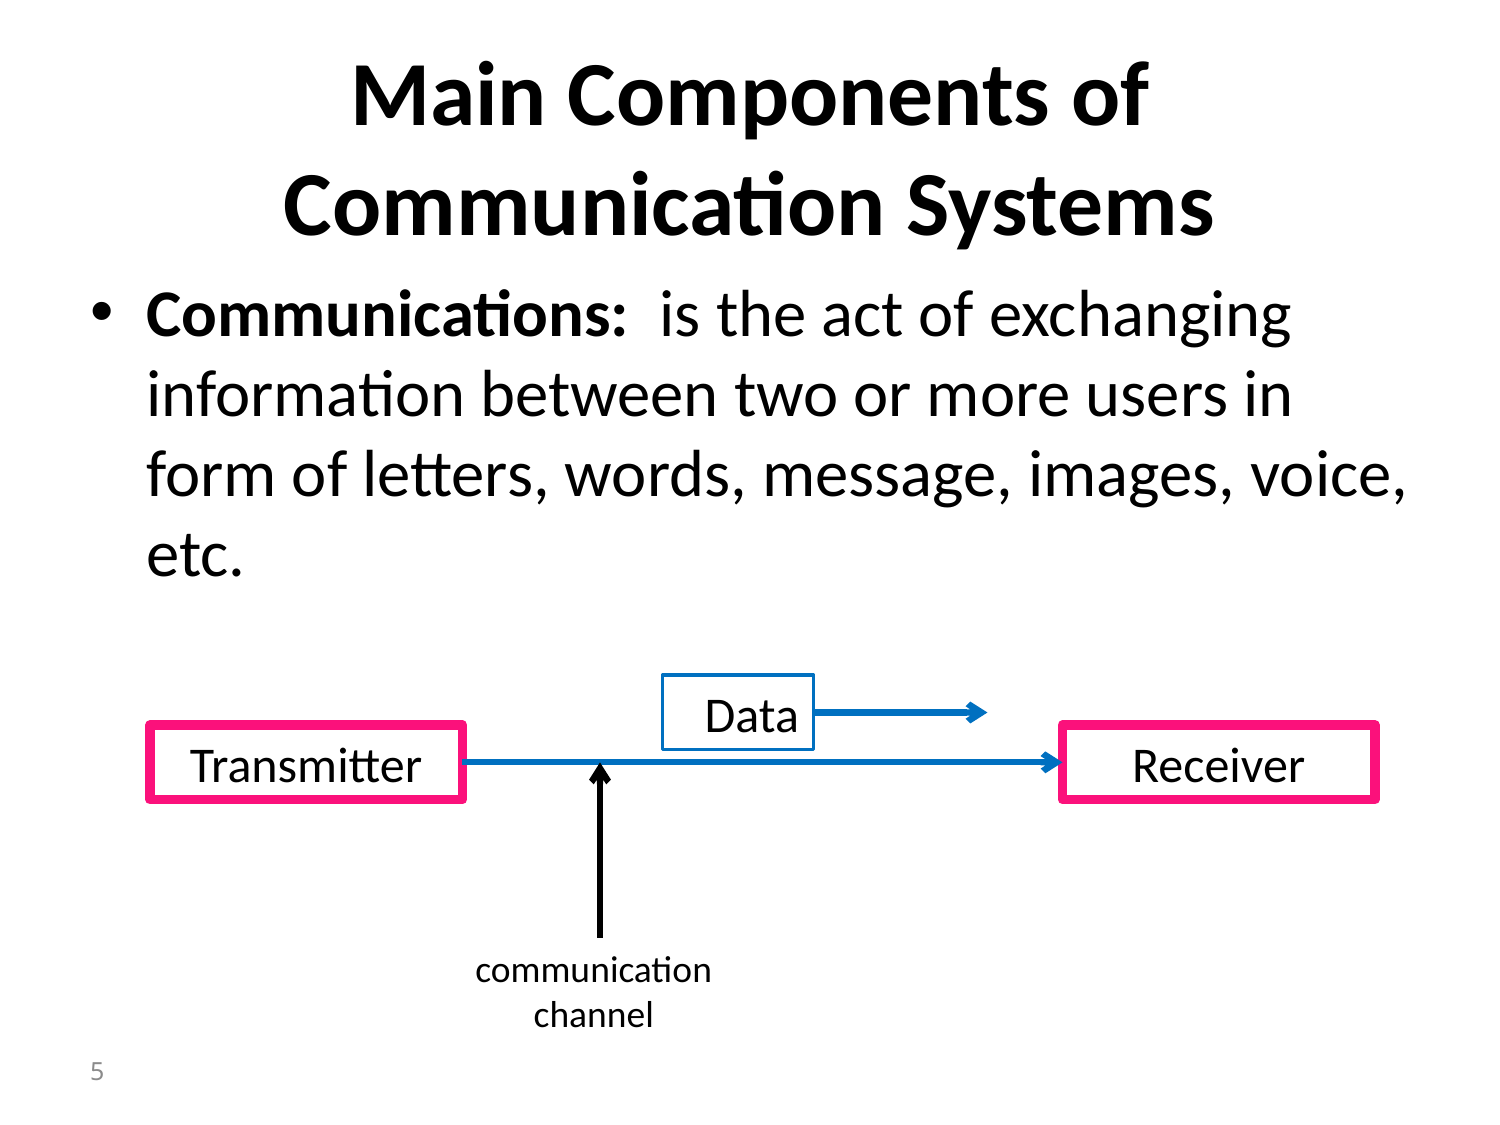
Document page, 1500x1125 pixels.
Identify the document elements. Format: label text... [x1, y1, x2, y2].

text_box Data [662, 674, 814, 750]
list Communications: is the act of exchanging information between two or more users in form of letters, words, message, images, voice, etc. [75, 262, 1425, 1005]
slide_number 5 [75, 1042, 425, 1103]
title Main Components of Communication Systems [75, 50, 1425, 238]
text_box Transmitter [149, 724, 463, 800]
text_box communication channel [425, 937, 763, 1043]
text_box Receiver [1062, 724, 1375, 800]
